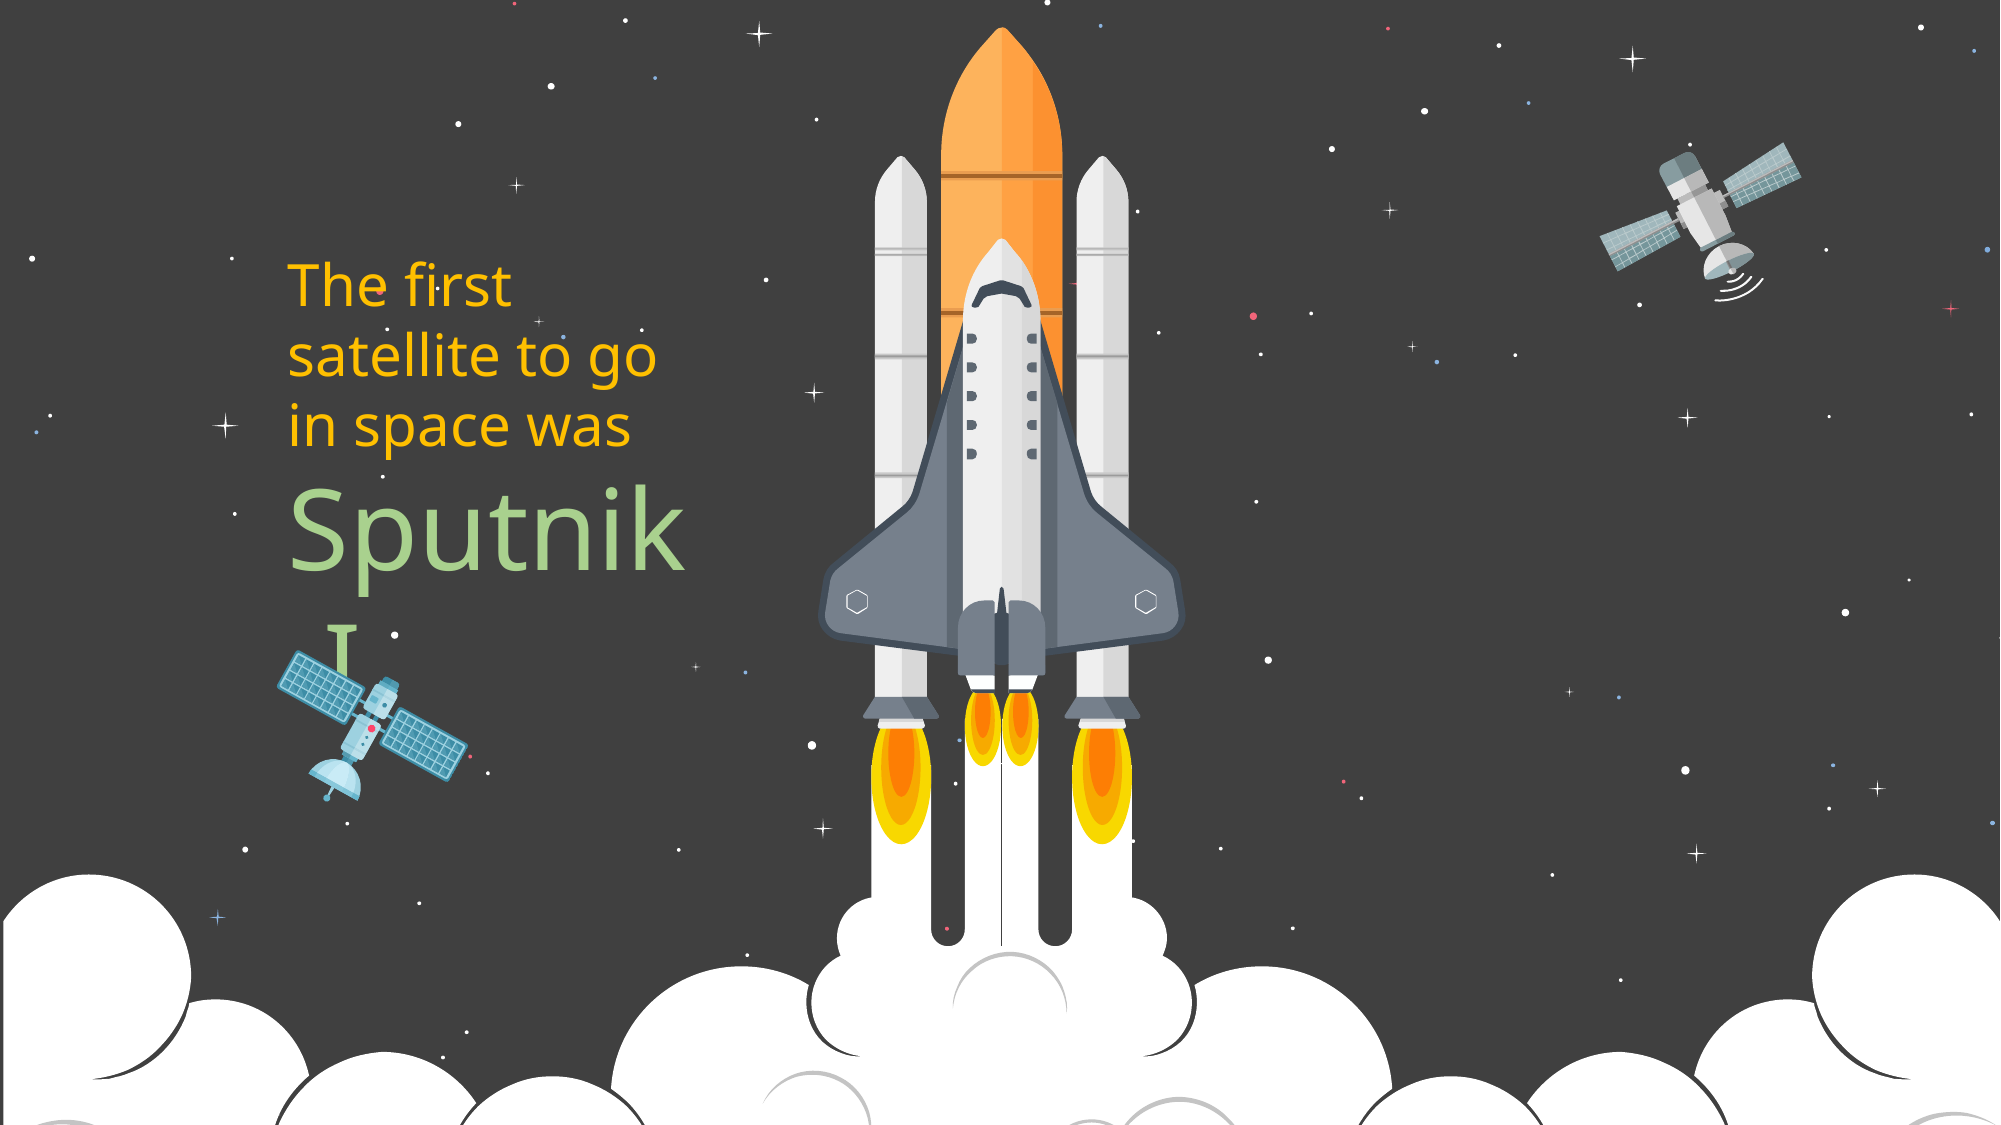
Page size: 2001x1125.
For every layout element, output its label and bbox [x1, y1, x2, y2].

text_box [1614, 118, 1786, 300]
text_box [3, 26, 2000, 1125]
